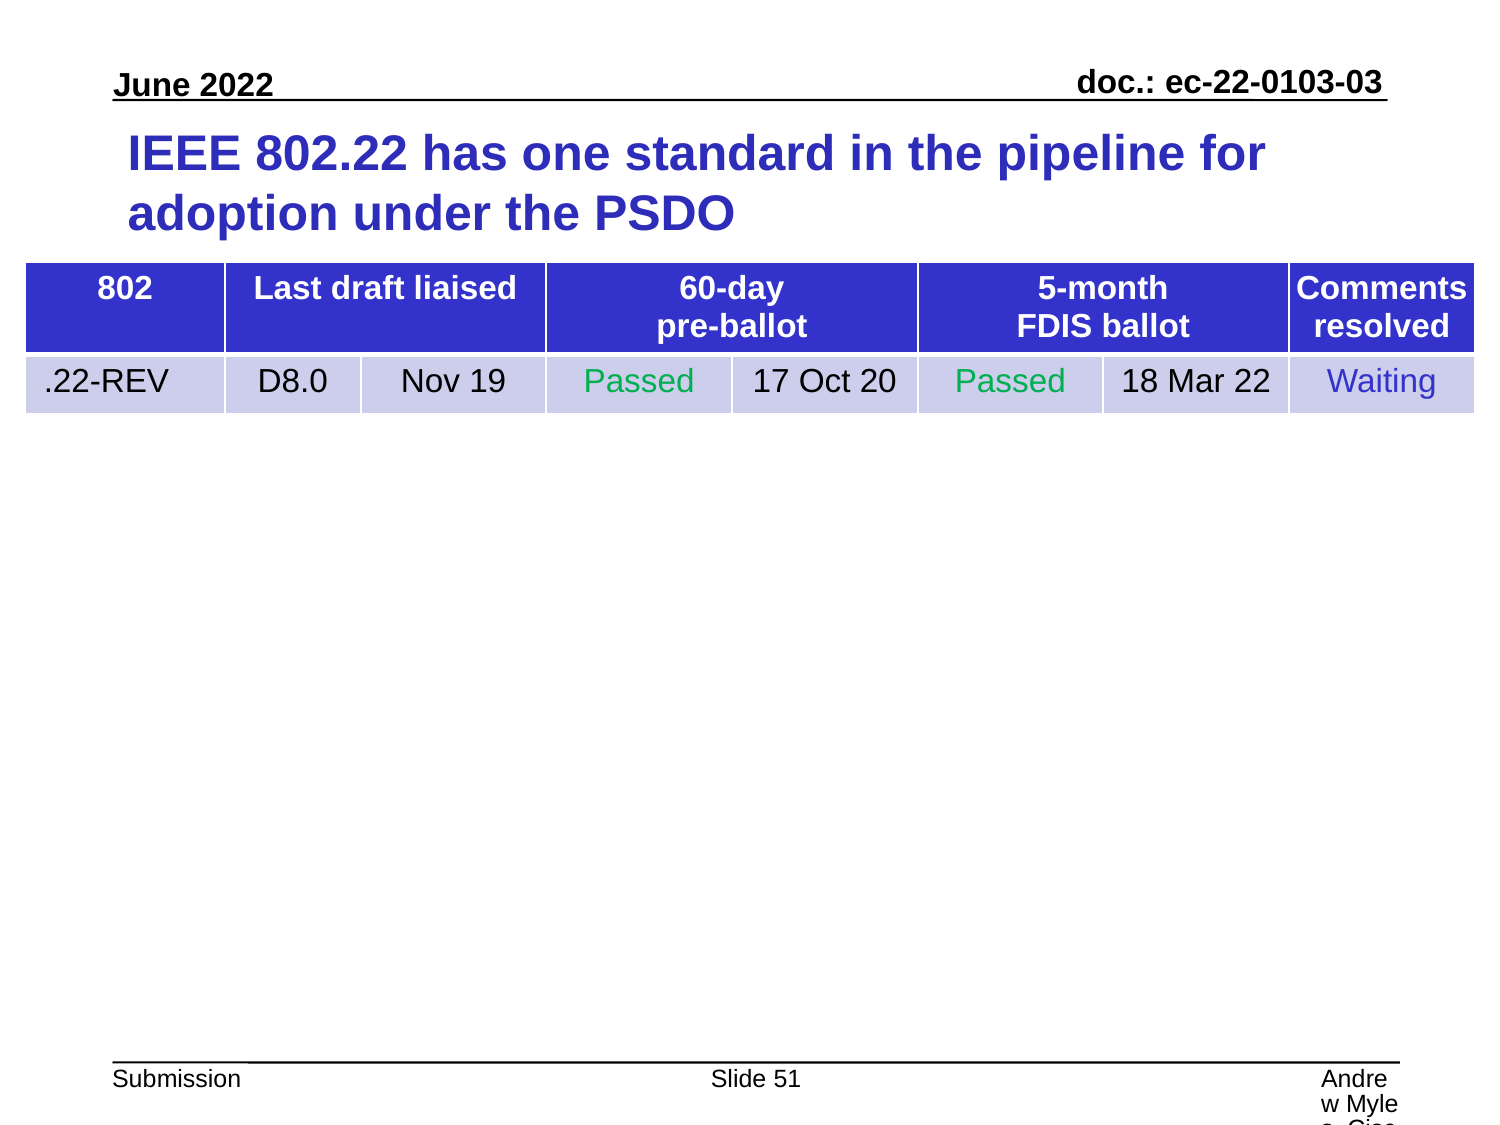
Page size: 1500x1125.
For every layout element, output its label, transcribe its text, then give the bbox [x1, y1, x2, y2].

table_cell .22-REV [26, 357, 224, 413]
title IEEE 802.22 has one standard in the pipeline for adoption under the PSDO [112, 112, 1388, 262]
table_header 5-month FDIS ballot [919, 263, 1288, 352]
table_header Comments resolved [1290, 263, 1474, 352]
table_cell Waiting [1290, 357, 1474, 413]
table_cell Nov 19 [362, 357, 545, 413]
table_cell 17 Oct 20 [733, 357, 917, 413]
table_cell D8.0 [226, 357, 360, 413]
slide_number Slide 51 [709, 1061, 803, 1093]
table_header Last draft liaised [226, 263, 545, 352]
table_header 60-day pre-ballot [547, 263, 917, 352]
table_cell 18 Mar 22 [1104, 357, 1288, 413]
table_cell Passed [547, 357, 731, 413]
table_header 802 [26, 263, 224, 352]
footer Andrew Myles, Cisco [1320, 1061, 1402, 1093]
table_cell Passed [919, 357, 1102, 413]
